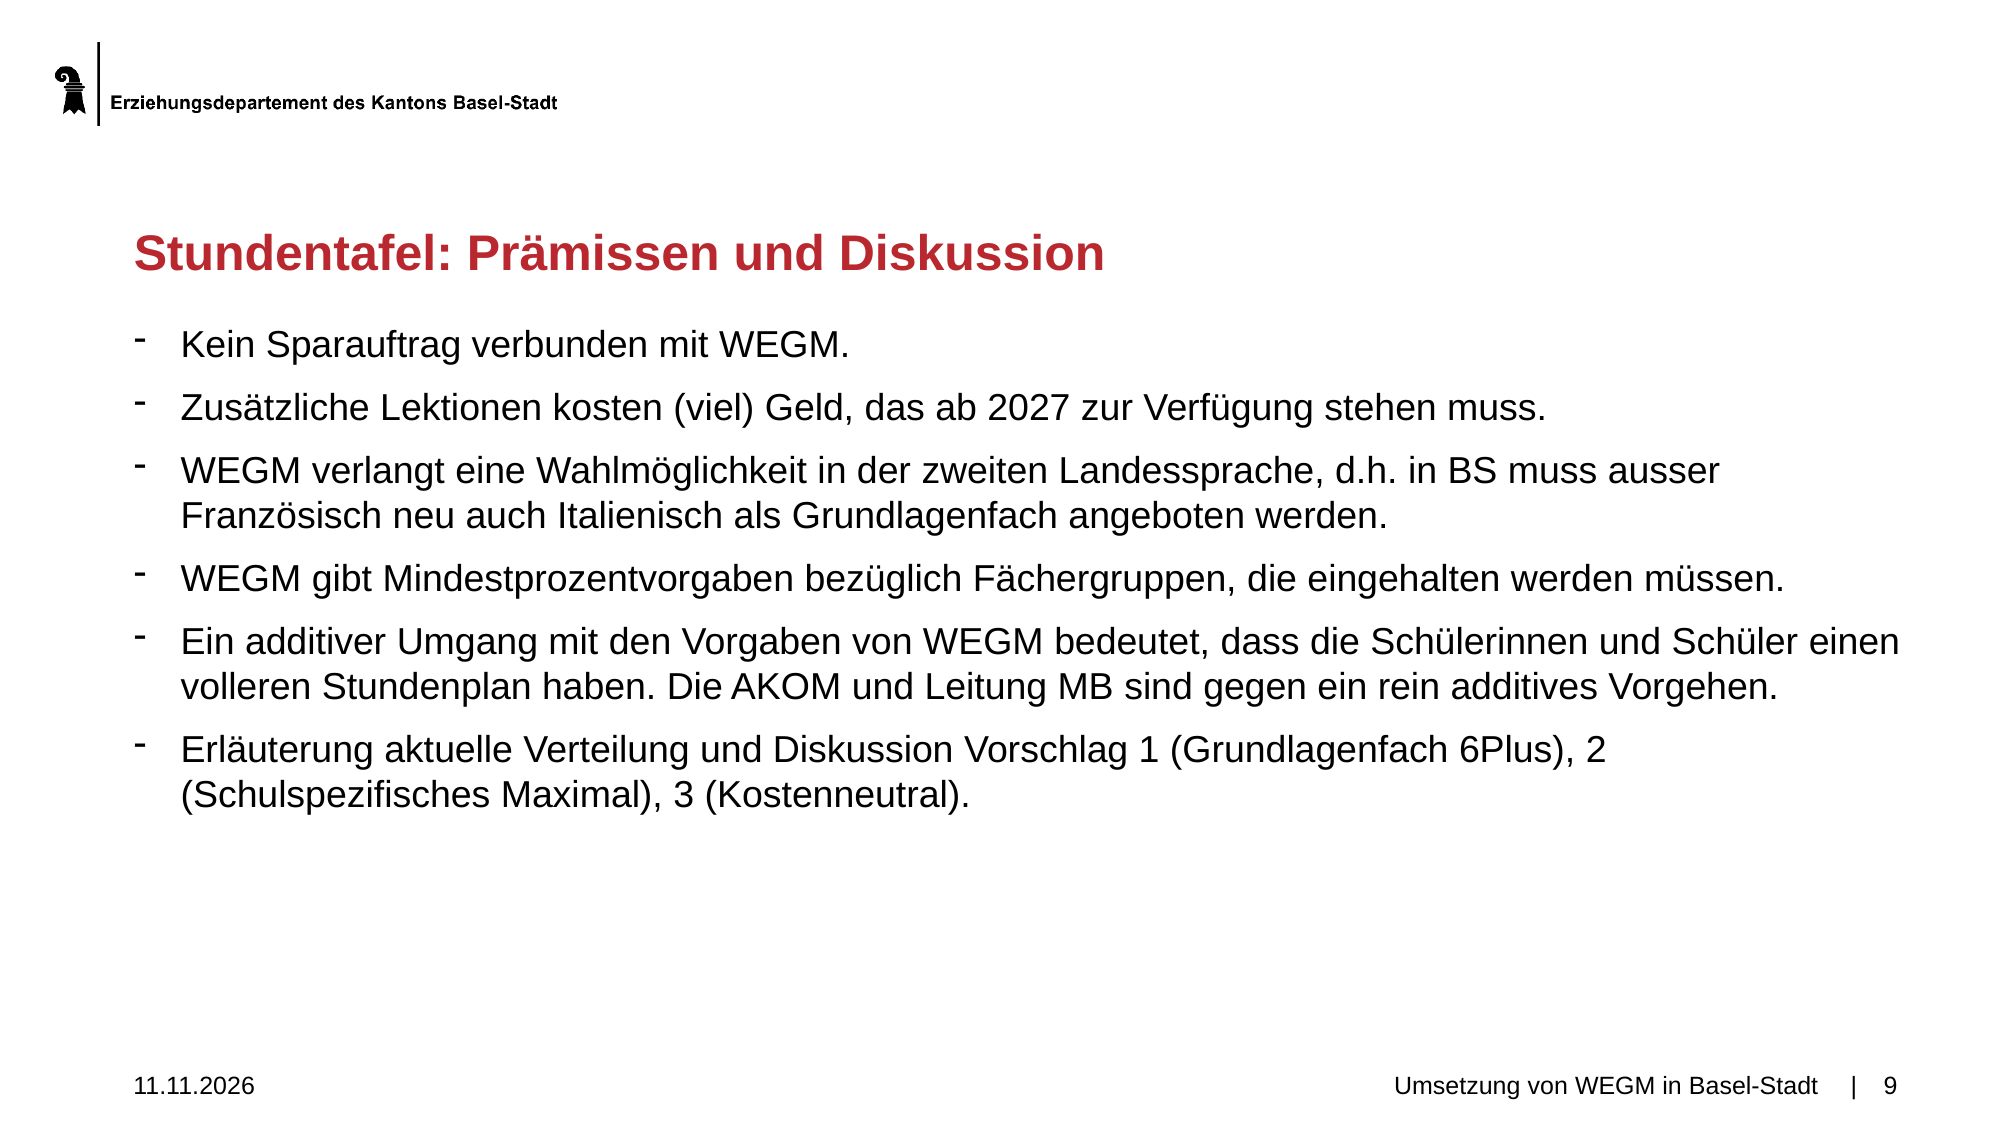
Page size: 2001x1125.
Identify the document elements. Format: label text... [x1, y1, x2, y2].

slide_number | 9 [1850, 1064, 2000, 1125]
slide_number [133, 1064, 567, 1125]
footer Umsetzung von WEGM in Basel-Stadt [598, 1064, 1820, 1125]
picture [54, 42, 557, 126]
list Kein Sparauftrag verbunden mit WEGM. Zusätzliche Lektionen kosten (viel) Geld, das ab 2027 zur Verfügung stehen muss. WEGM verlangt eine Wahlmöglichkeit in der zweiten Landessprache, d.h. in BS muss ausser Französisch neu auch Italienisch als Grundlagenfach angeboten werden. WEGM gibt Mindestprozentvorgaben bezüglich Fächergruppen, die eingehalten werden müssen. Ein additiver Umgang mit den Vorgaben von WEGM bedeutet, dass die Schülerinnen und Schüler einen volleren Stundenplan haben. Die AKOM und Leitung MB sind gegen ein rein additives Vorgehen. Erläuterung aktuelle Verteilung und Diskussion Vorschlag 1 (Grundlagenfach 6Plus), 2 (Schulspezifisches Maximal), 3 (Kostenneutral). [133, 320, 1914, 1018]
title Stundentafel: Prämissen und Diskussion [133, 219, 1914, 281]
